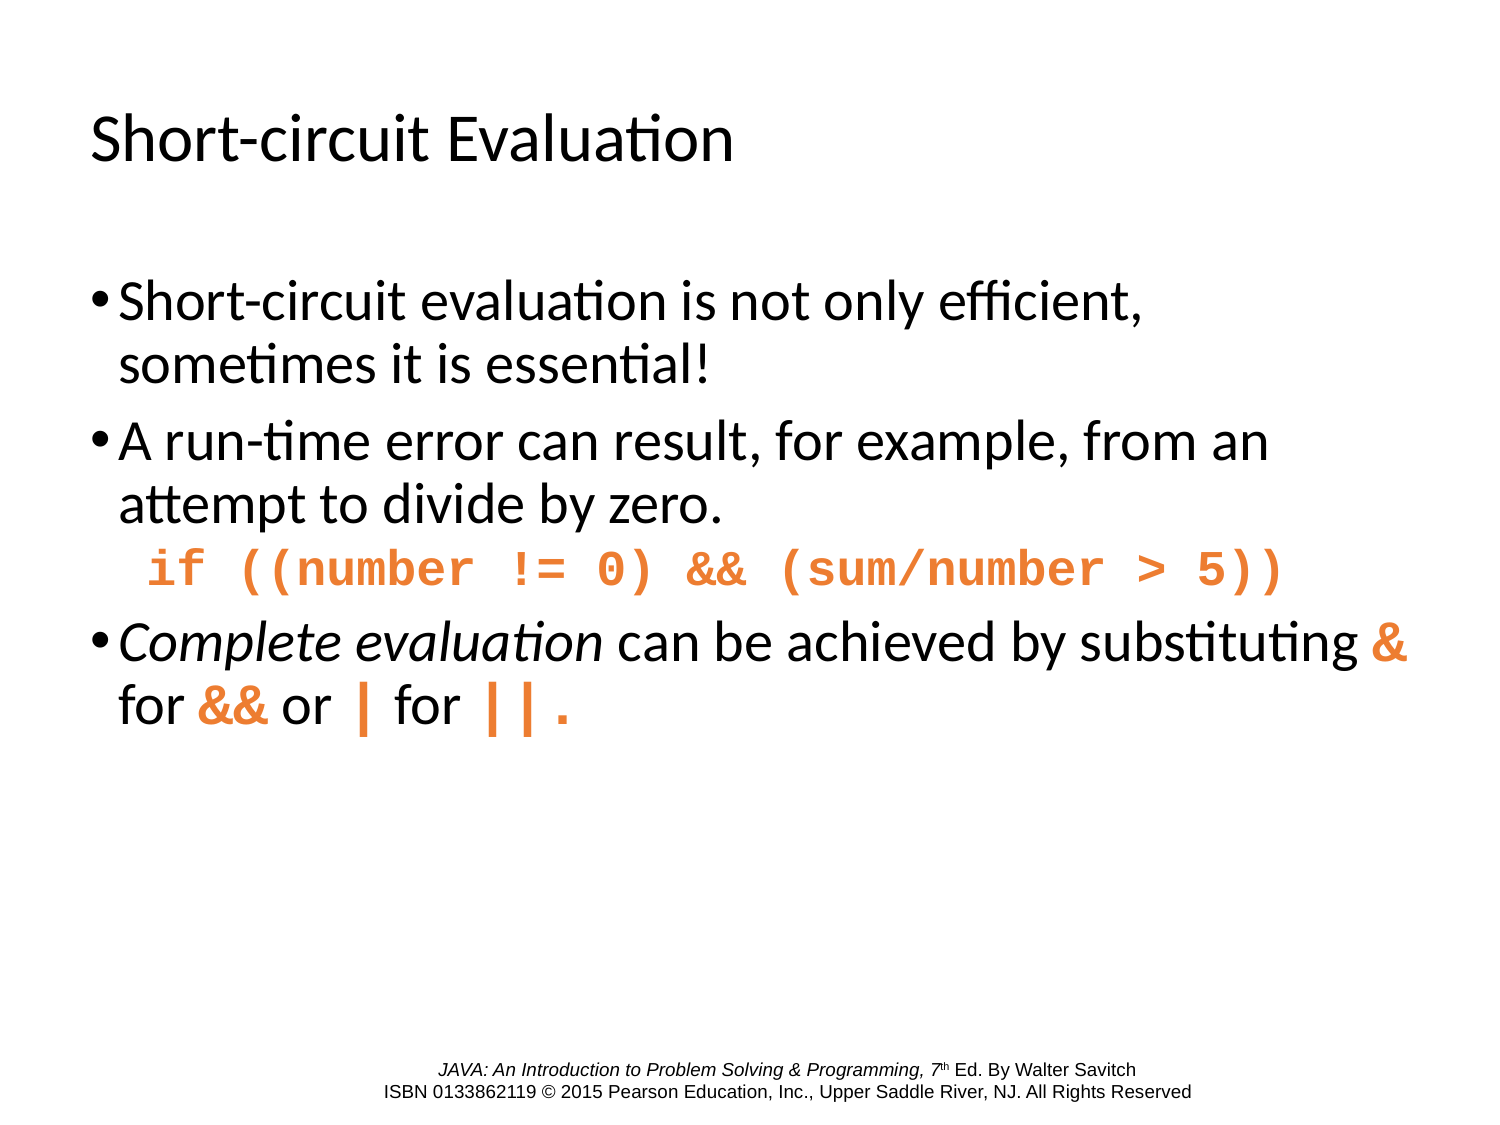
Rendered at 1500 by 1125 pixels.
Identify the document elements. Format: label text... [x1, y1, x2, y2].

title Short-circuit Evaluation [75, 76, 1425, 202]
list Short-circuit evaluation is not only efficient, sometimes it is essential! A run-time error can result, for example, from an attempt to divide by zero. if ((number != 0) && (sum/number > 5)) Complete evaluation can be achieved by substituting & for && or | for ||. [75, 262, 1425, 798]
